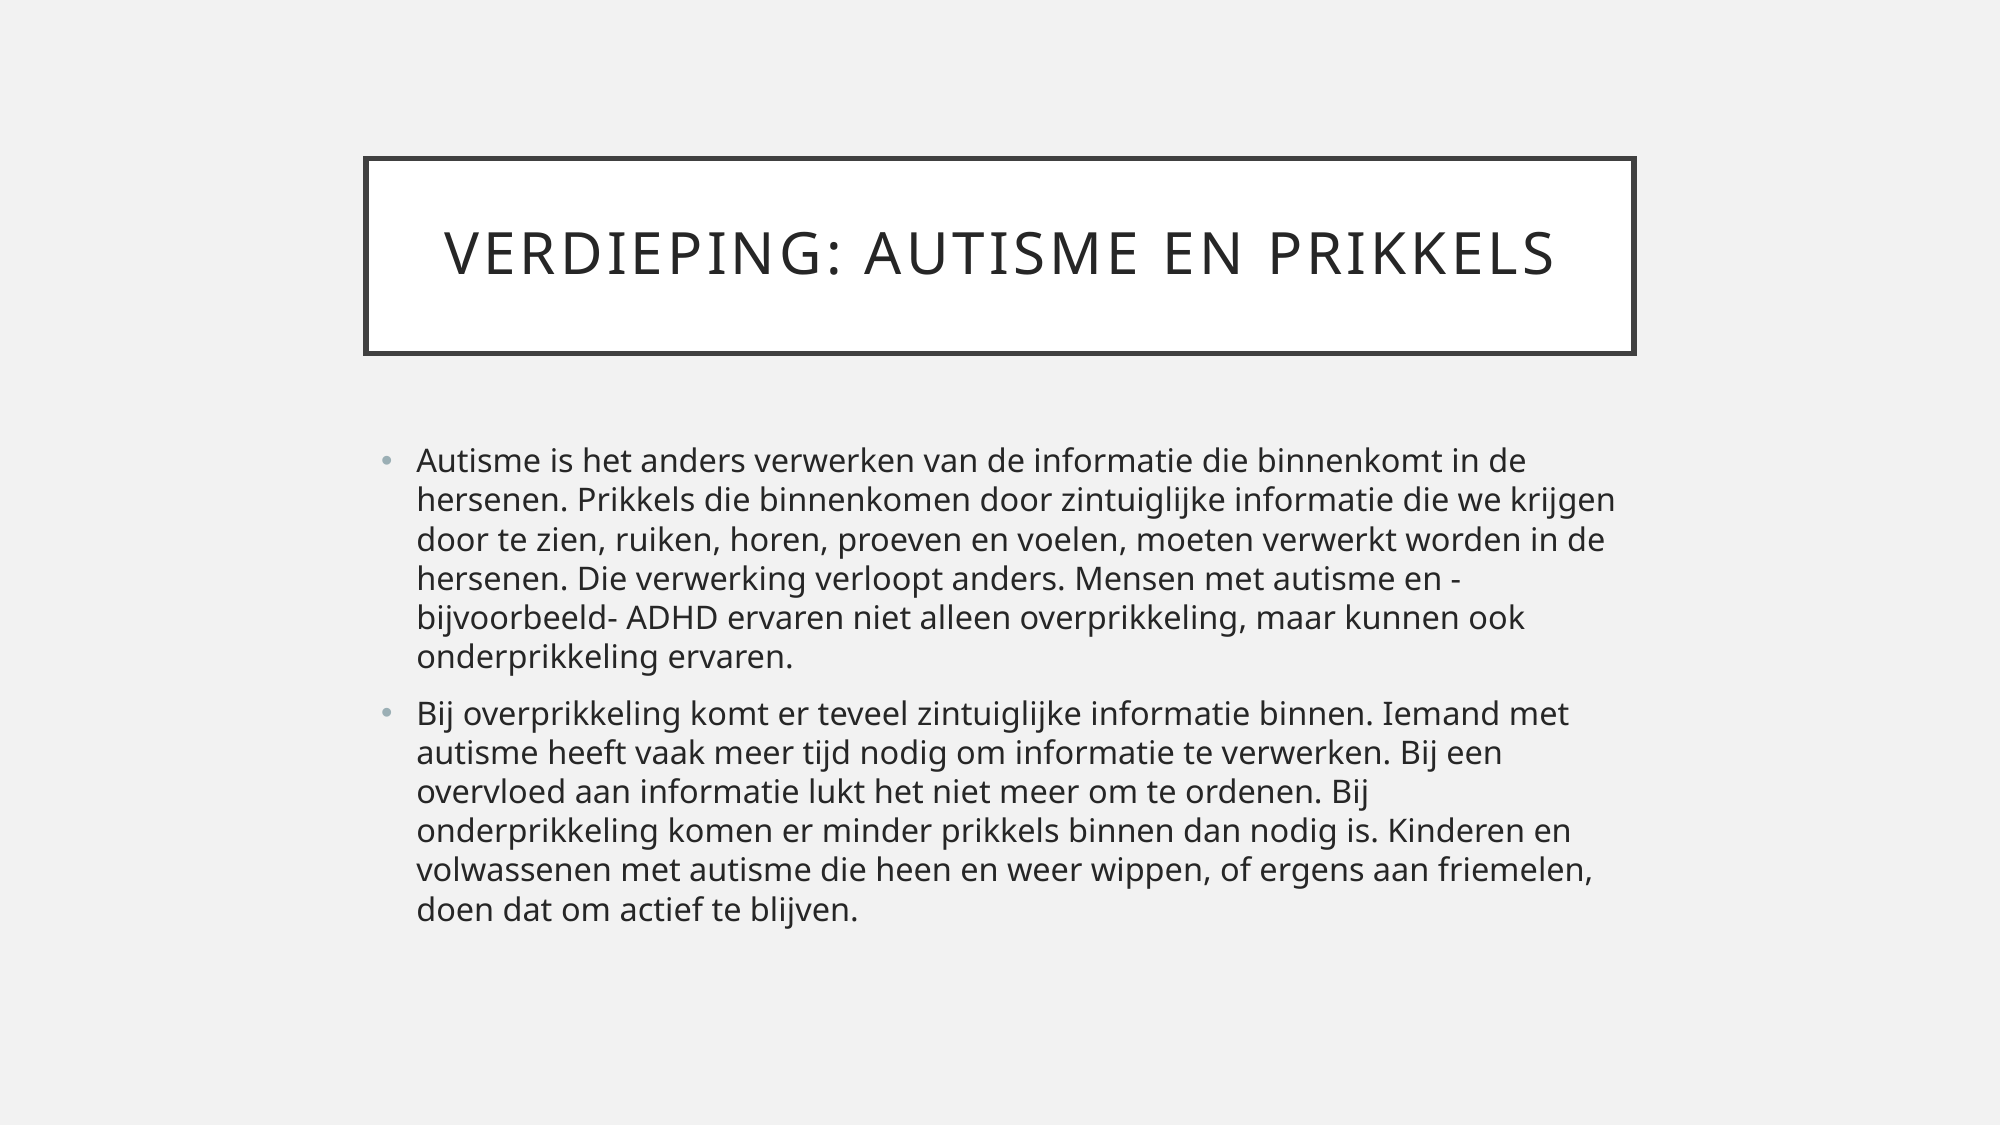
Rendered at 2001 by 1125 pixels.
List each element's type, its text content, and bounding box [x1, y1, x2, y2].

list Autisme is het anders verwerken van de informatie die binnenkomt in de hersenen. Prikkels die binnenkomen door zintuiglijke informatie die we krijgen door te zien, ruiken, horen, proeven en voelen, moeten verwerkt worden in de hersenen. Die verwerking verloopt anders. Mensen met autisme en -bijvoorbeeld- ADHD ervaren niet alleen overprikkeling, maar kunnen ook onderprikkeling ervaren. Bij overprikkeling komt er teveel zintuiglijke informatie binnen. Iemand met autisme heeft vaak meer tijd nodig om informatie te verwerken. Bij een overvloed aan informatie lukt het niet meer om te ordenen. Bij onderprikkeling komen er minder prikkels binnen dan nodig is. Kinderen en volwassenen met autisme die heen en weer wippen, of ergens aan friemelen, doen dat om actief te blijven. [366, 432, 1634, 942]
title Verdieping: autisme en prikkels [363, 156, 1637, 356]
